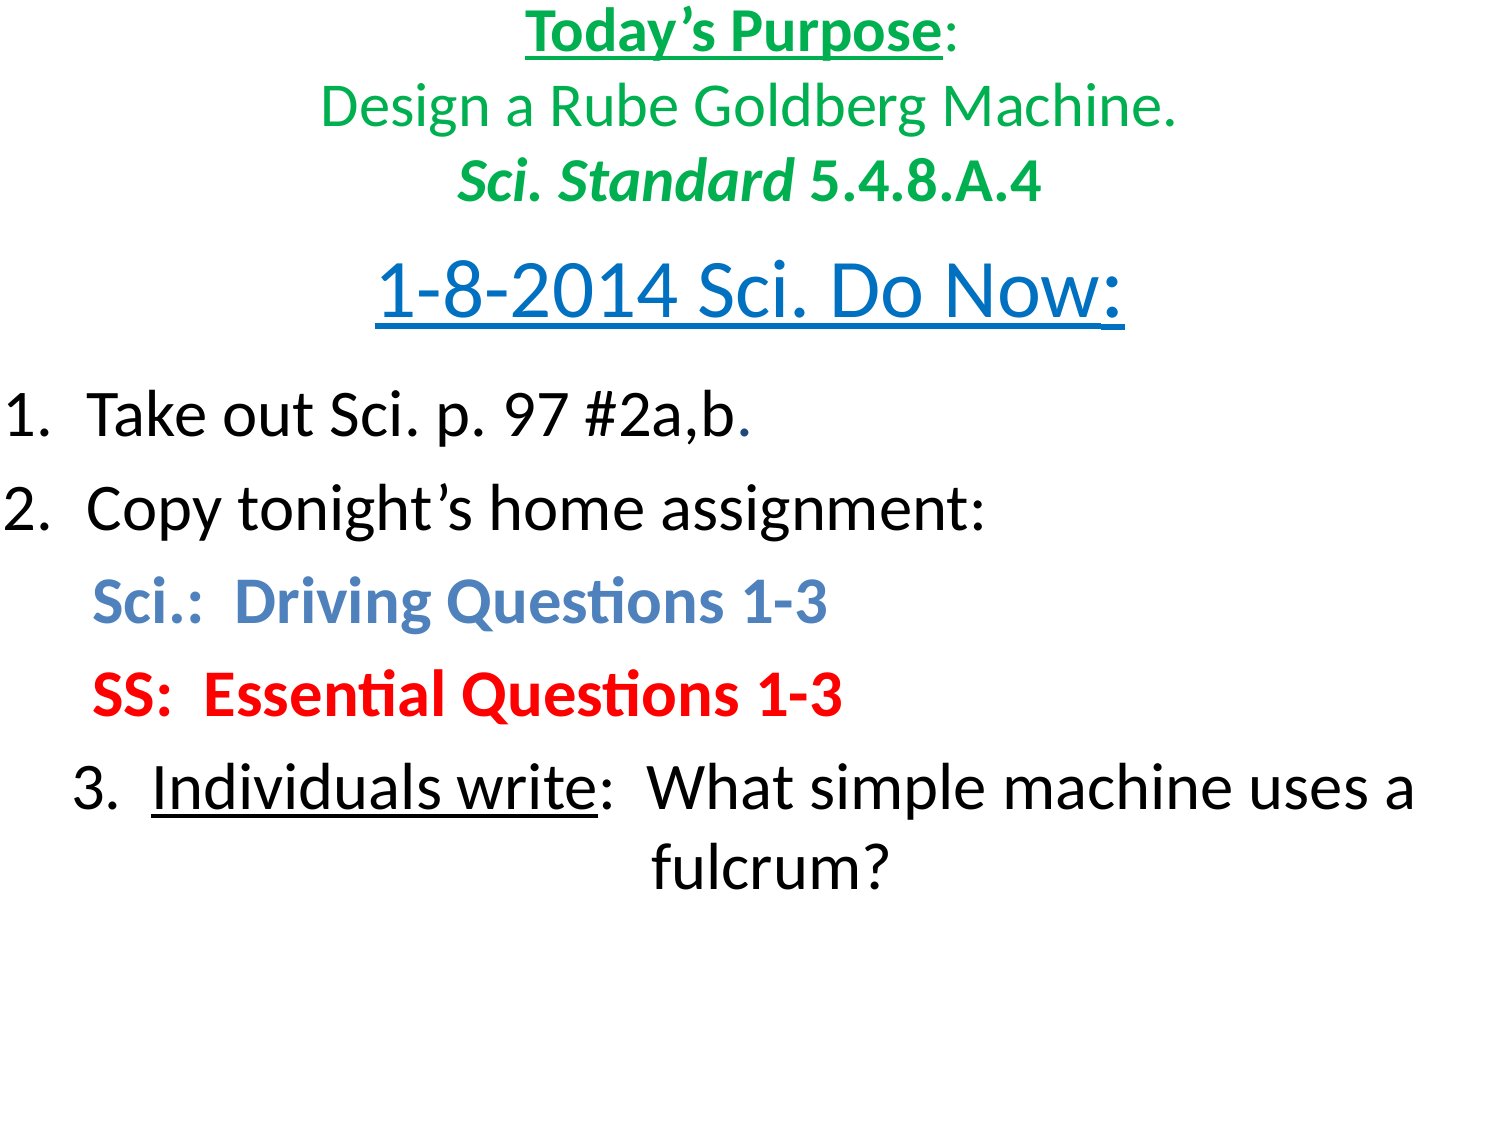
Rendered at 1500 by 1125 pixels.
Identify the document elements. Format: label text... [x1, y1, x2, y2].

title 1-8-2014 Sci. Do Now: [0, 222, 1500, 350]
text_box Today’s Purpose: Design a Rube Goldberg Machine. Sci. Standard 5.4.8.A.4 [0, 0, 1500, 222]
list Take out Sci. p. 97 #2a,b. Copy tonight’s home assignment: Sci.: Driving Questions 1-3 SS: Essential Questions 1-3 3. Individuals write: What simple machine uses a fulcrum? [0, 362, 1500, 1113]
